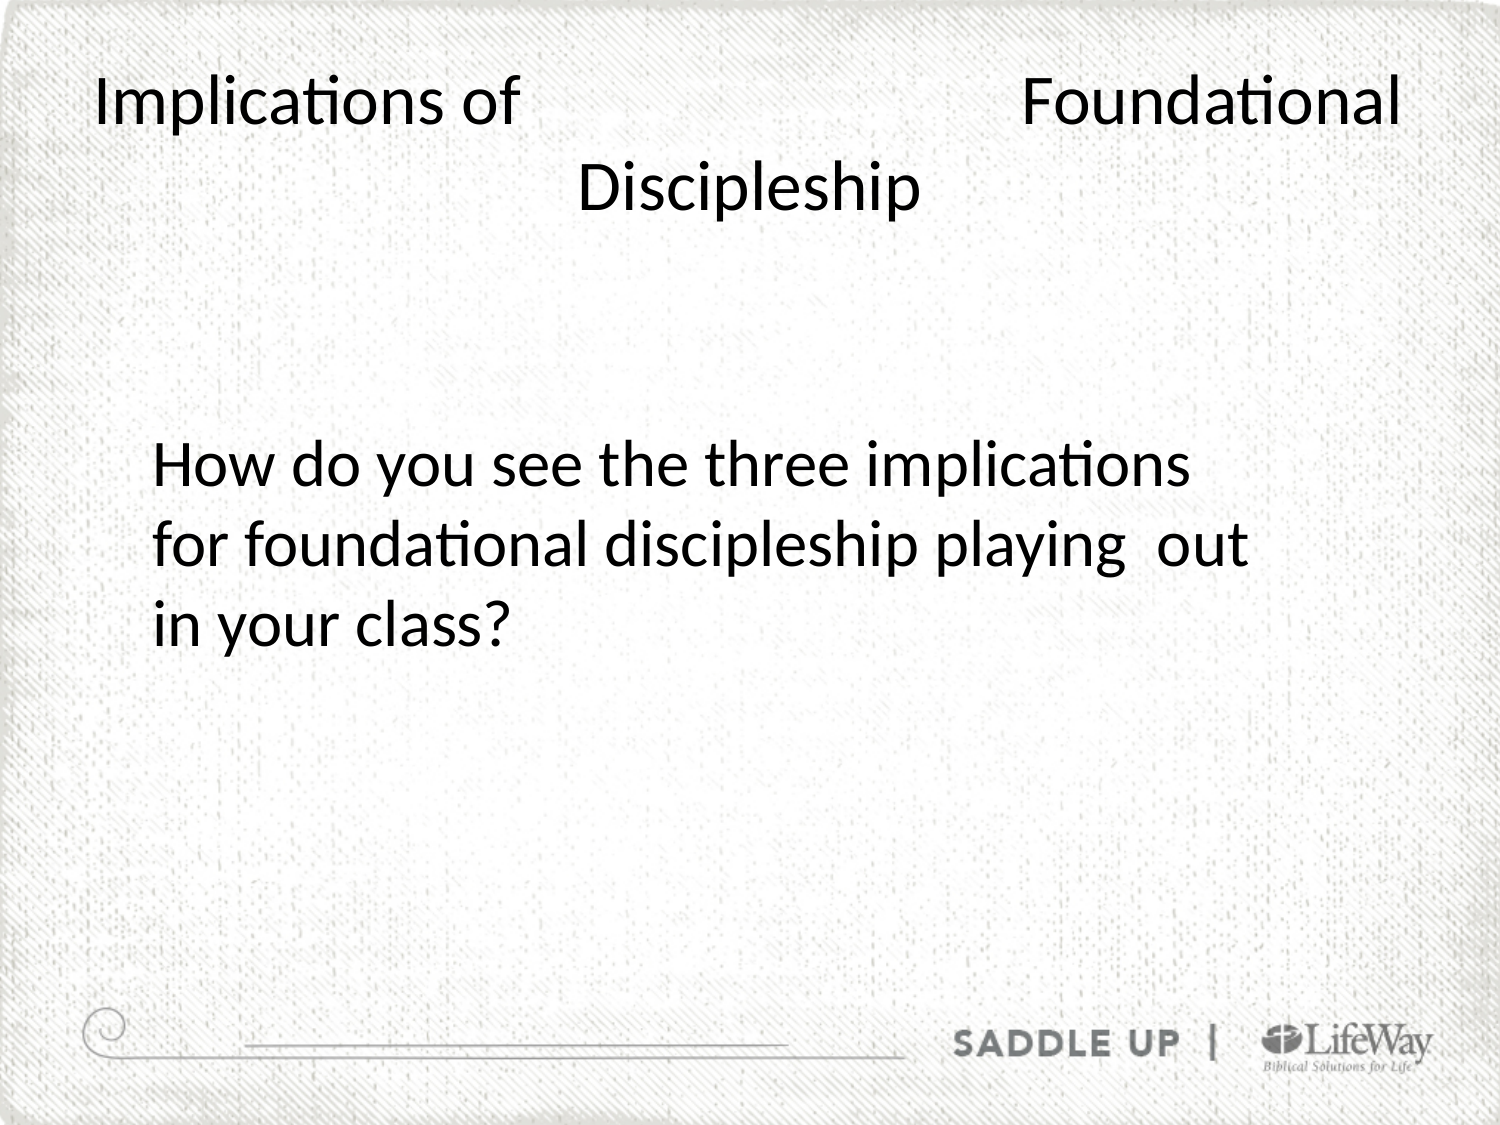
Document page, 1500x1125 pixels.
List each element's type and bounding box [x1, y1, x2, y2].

list [0, 0, 1500, 1125]
